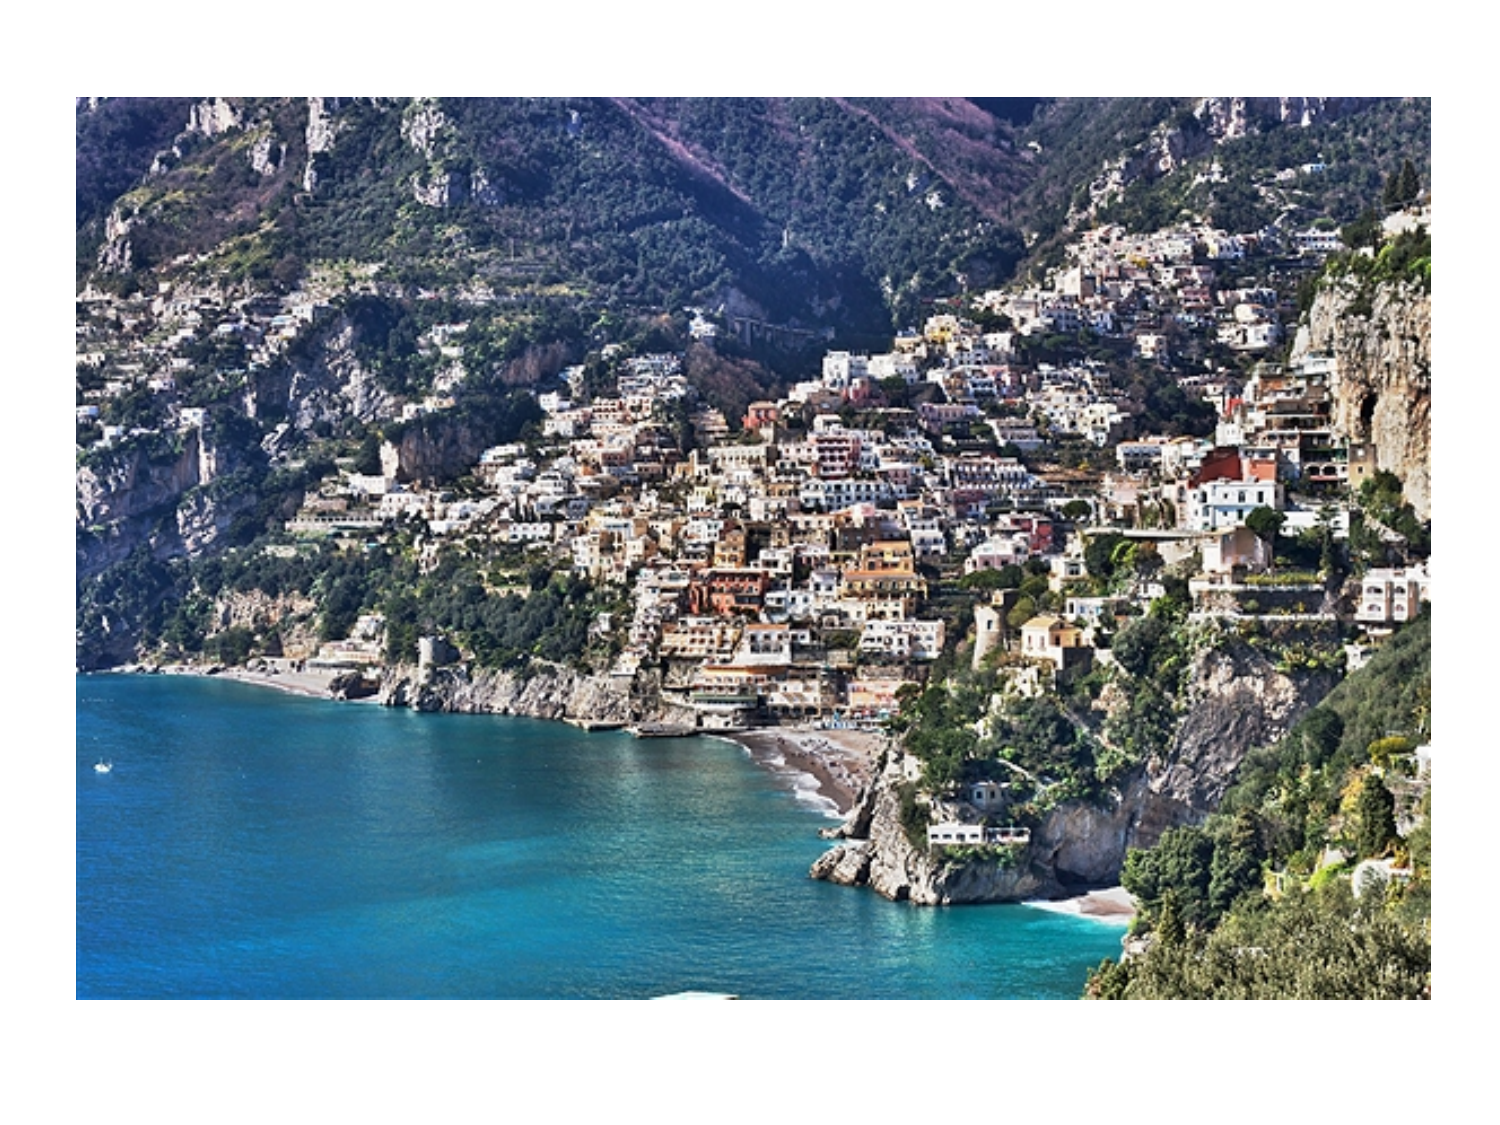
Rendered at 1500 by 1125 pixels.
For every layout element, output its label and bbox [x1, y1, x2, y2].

list [76, 96, 1431, 1000]
